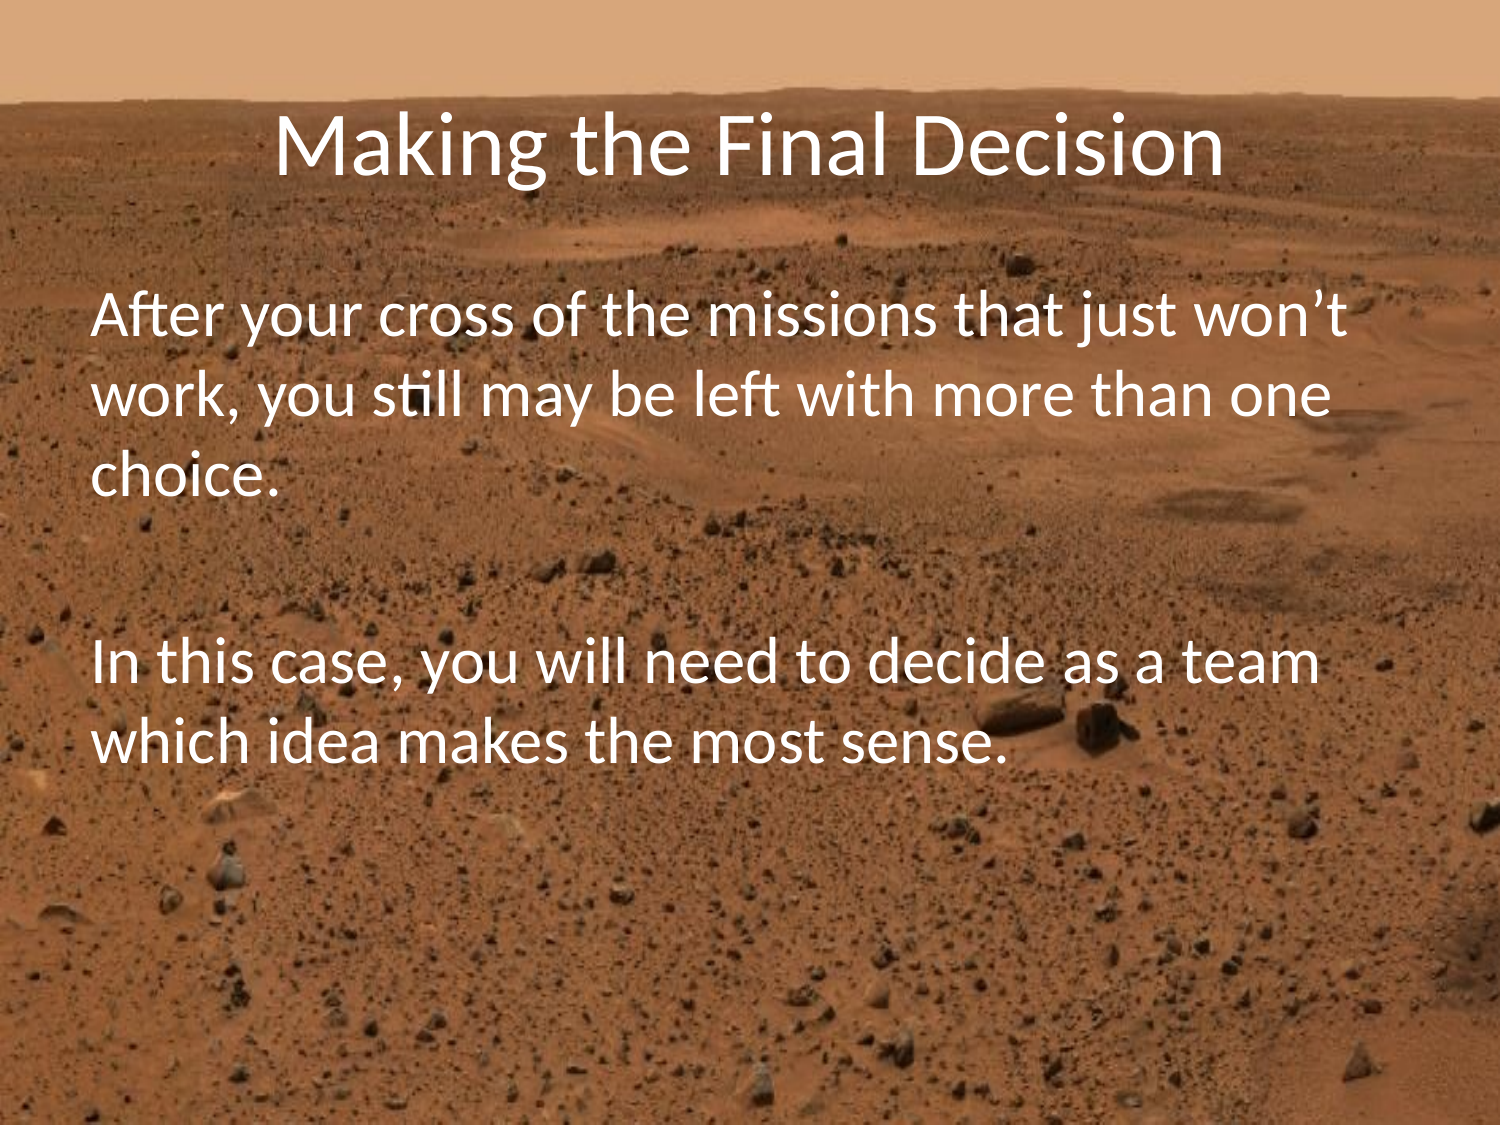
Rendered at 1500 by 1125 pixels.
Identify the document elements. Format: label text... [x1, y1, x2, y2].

picture [0, 0, 1500, 1125]
title Making the Final Decision [75, 45, 1425, 233]
list After your cross of the missions that just won’t work, you still may be left with more than one choice. In this case, you will need to decide as a team which idea makes the most sense. [75, 262, 1425, 1005]
